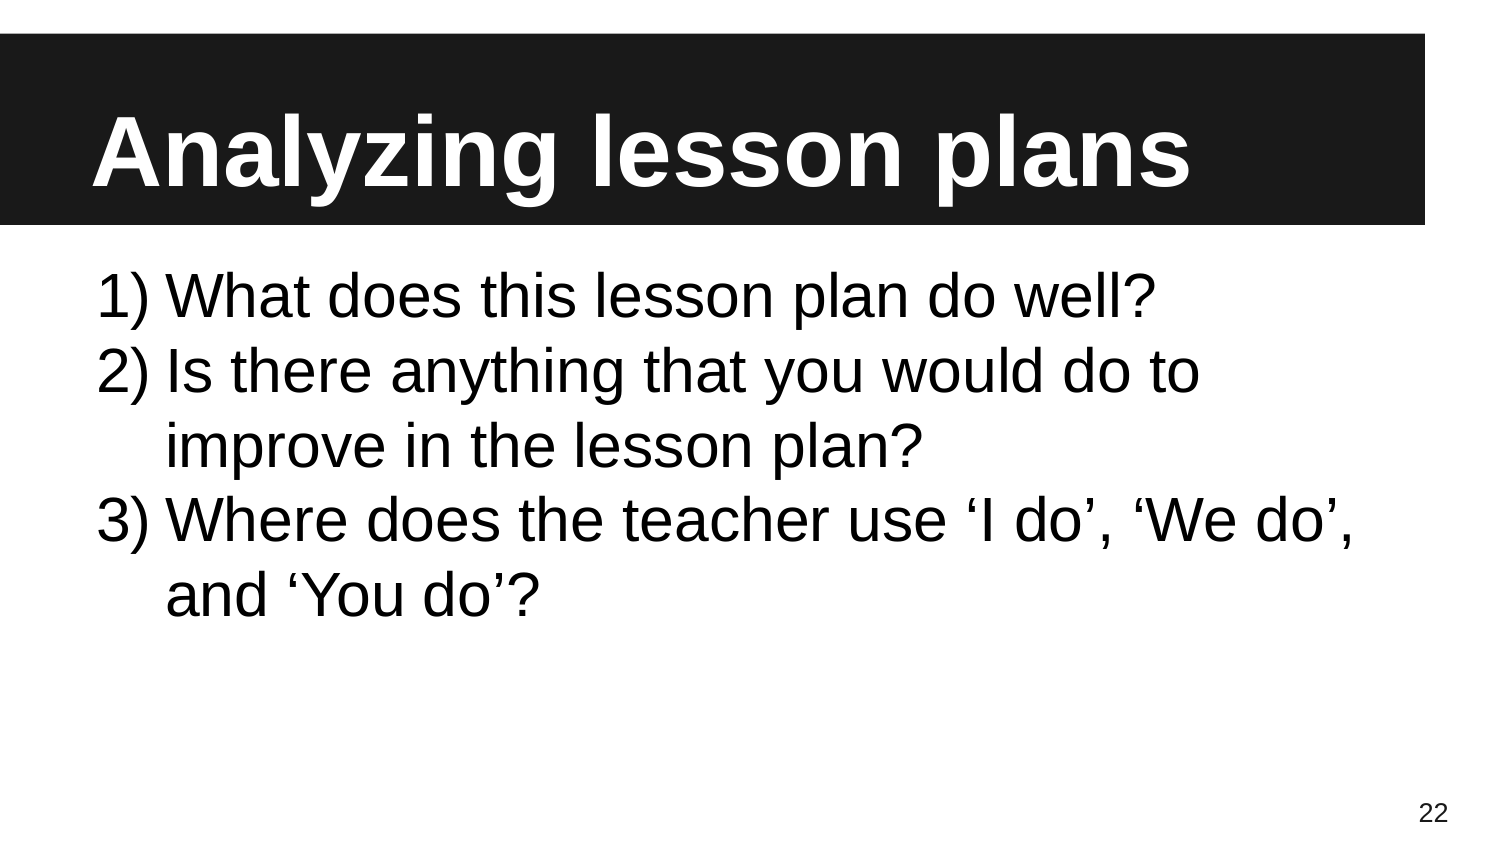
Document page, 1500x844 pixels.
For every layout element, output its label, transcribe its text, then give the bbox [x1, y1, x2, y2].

list What does this lesson plan do well? Is there anything that you would do to improve in the lesson plan? Where does the teacher use ‘I do’, ‘We do’, and ‘You do’? [75, 239, 1425, 808]
title Analyzing lesson plans [75, 33, 1425, 222]
slide_number 22 [1403, 779, 1494, 844]
